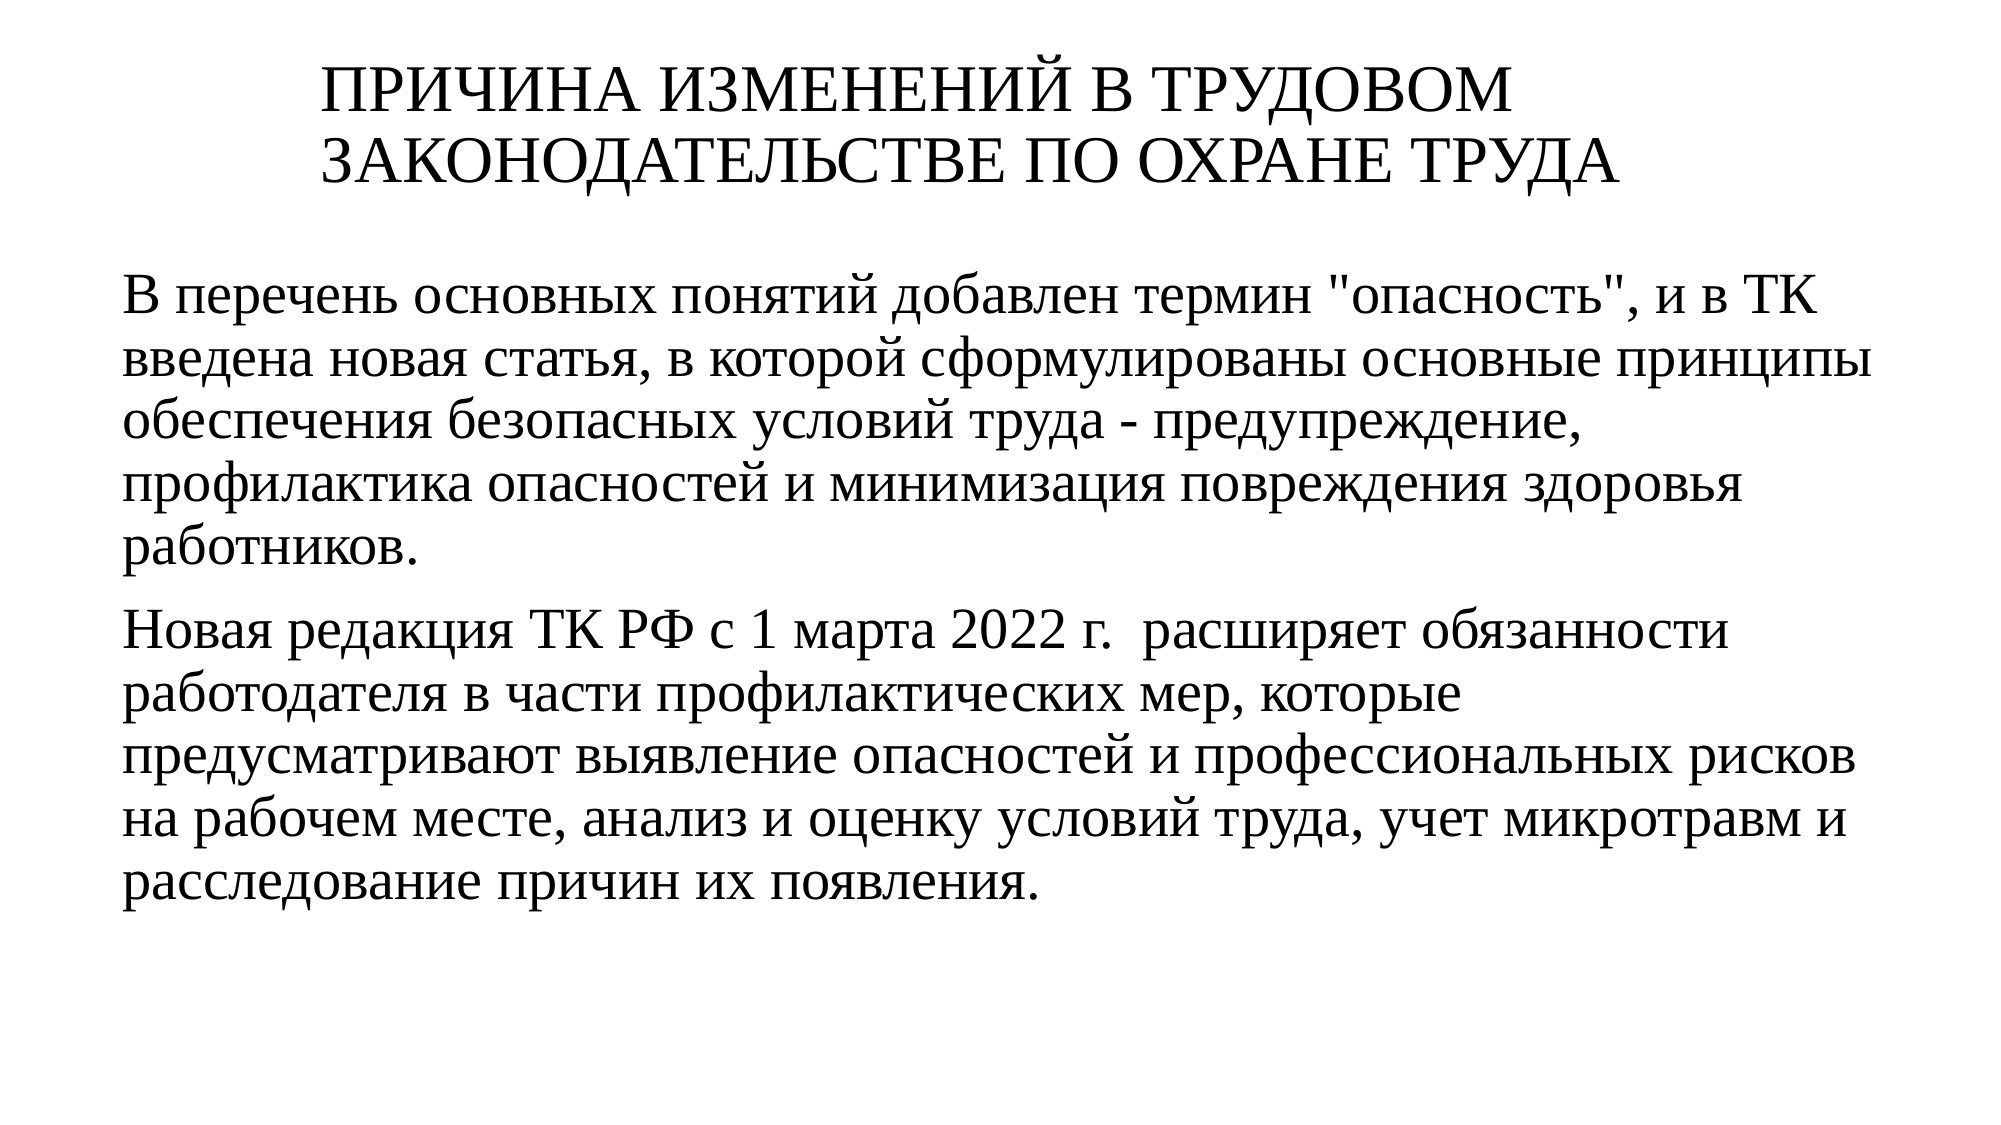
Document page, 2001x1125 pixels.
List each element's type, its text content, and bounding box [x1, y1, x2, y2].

list В перечень основных понятий добавлен термин "опасность", и в ТК введена новая статья, в которой сформулированы основные принципы обеспечения безопасных условий труда - предупреждение, профилактика опасностей и минимизация повреждения здоровья работников. Новая редакция ТК РФ с 1 марта 2022 г. расширяет обязанности работодателя в части профилактических мер, которые предусматривают выявление опасностей и профессиональных рисков на рабочем месте, анализ и оценку условий труда, учет микротравм и расследование причин их появления. [107, 255, 1913, 942]
title Причина изменений в трудовом законодательстве по охране труда [305, 78, 1700, 173]
